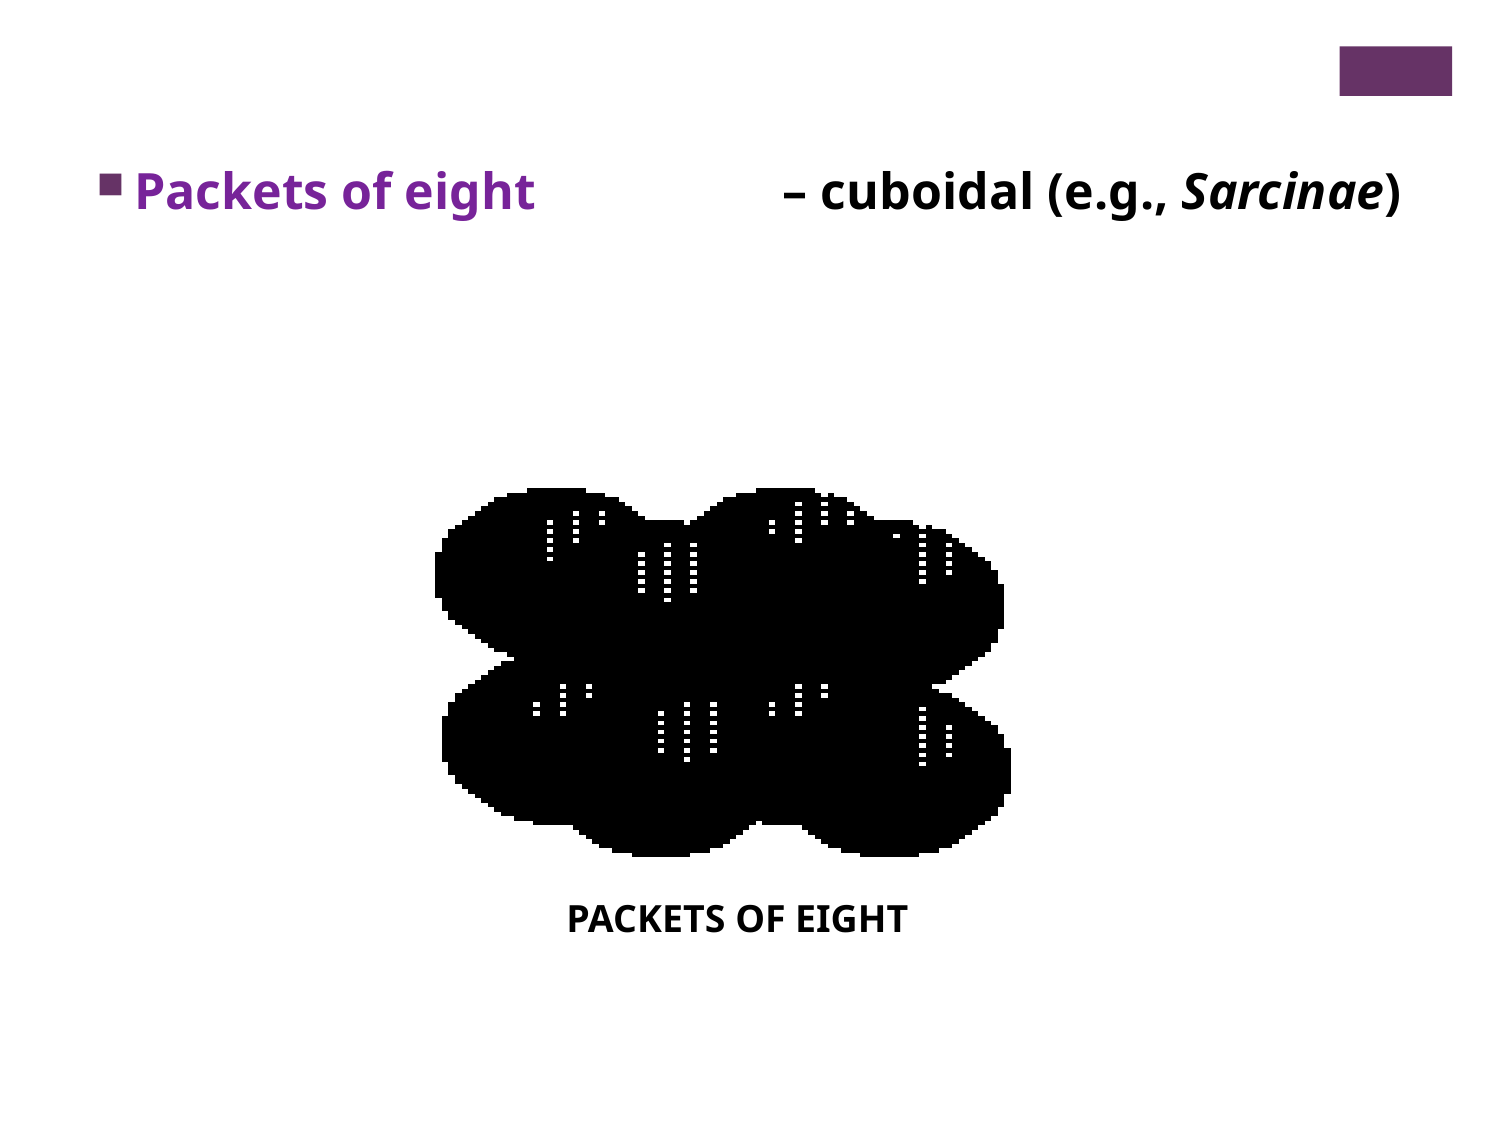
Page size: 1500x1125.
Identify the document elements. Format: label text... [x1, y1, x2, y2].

text_box Packets of eight – cuboidal (e.g., Sarcinae) [81, 152, 1432, 312]
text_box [324, 424, 1163, 949]
